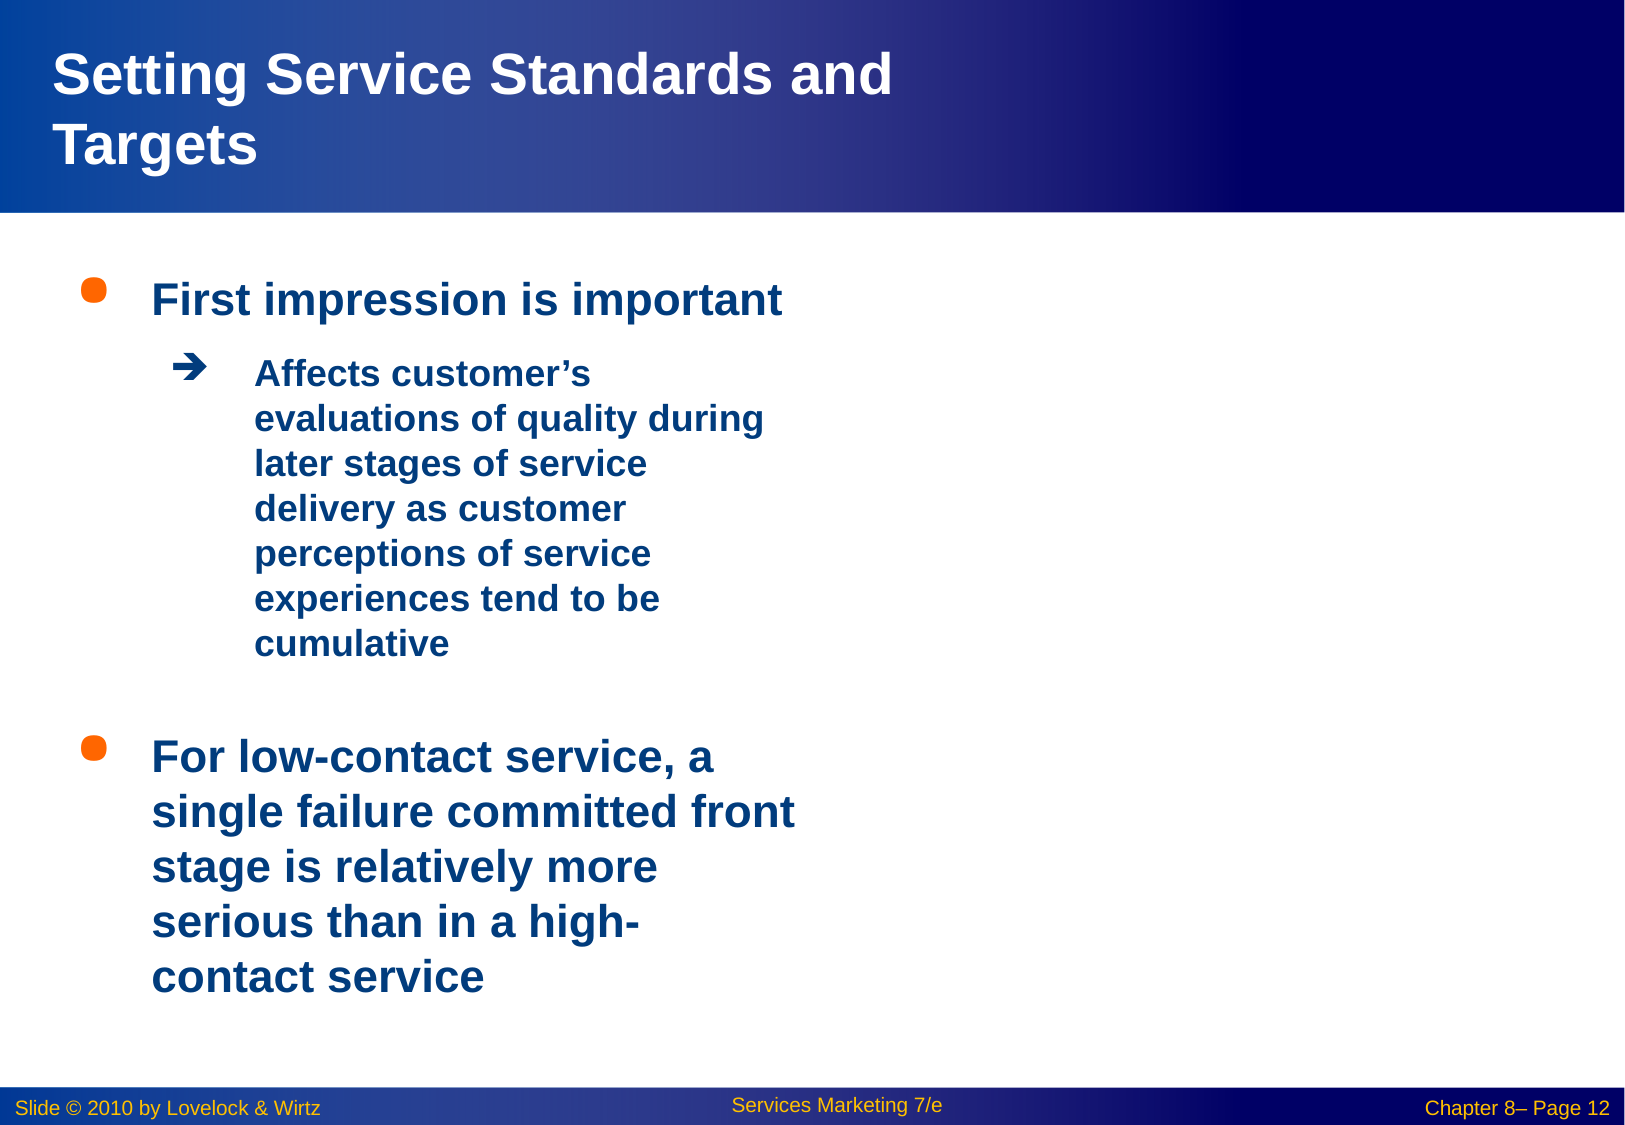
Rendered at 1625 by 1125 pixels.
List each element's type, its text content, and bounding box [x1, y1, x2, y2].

list First impression is important Affects customer’s evaluations of quality during later stages of service delivery as customer perceptions of service experiences tend to be cumulative For low-contact service, a single failure committed front stage is relatively more serious than in a high-contact service [61, 261, 813, 1051]
title Setting Service Standards and Targets [36, 37, 1088, 176]
